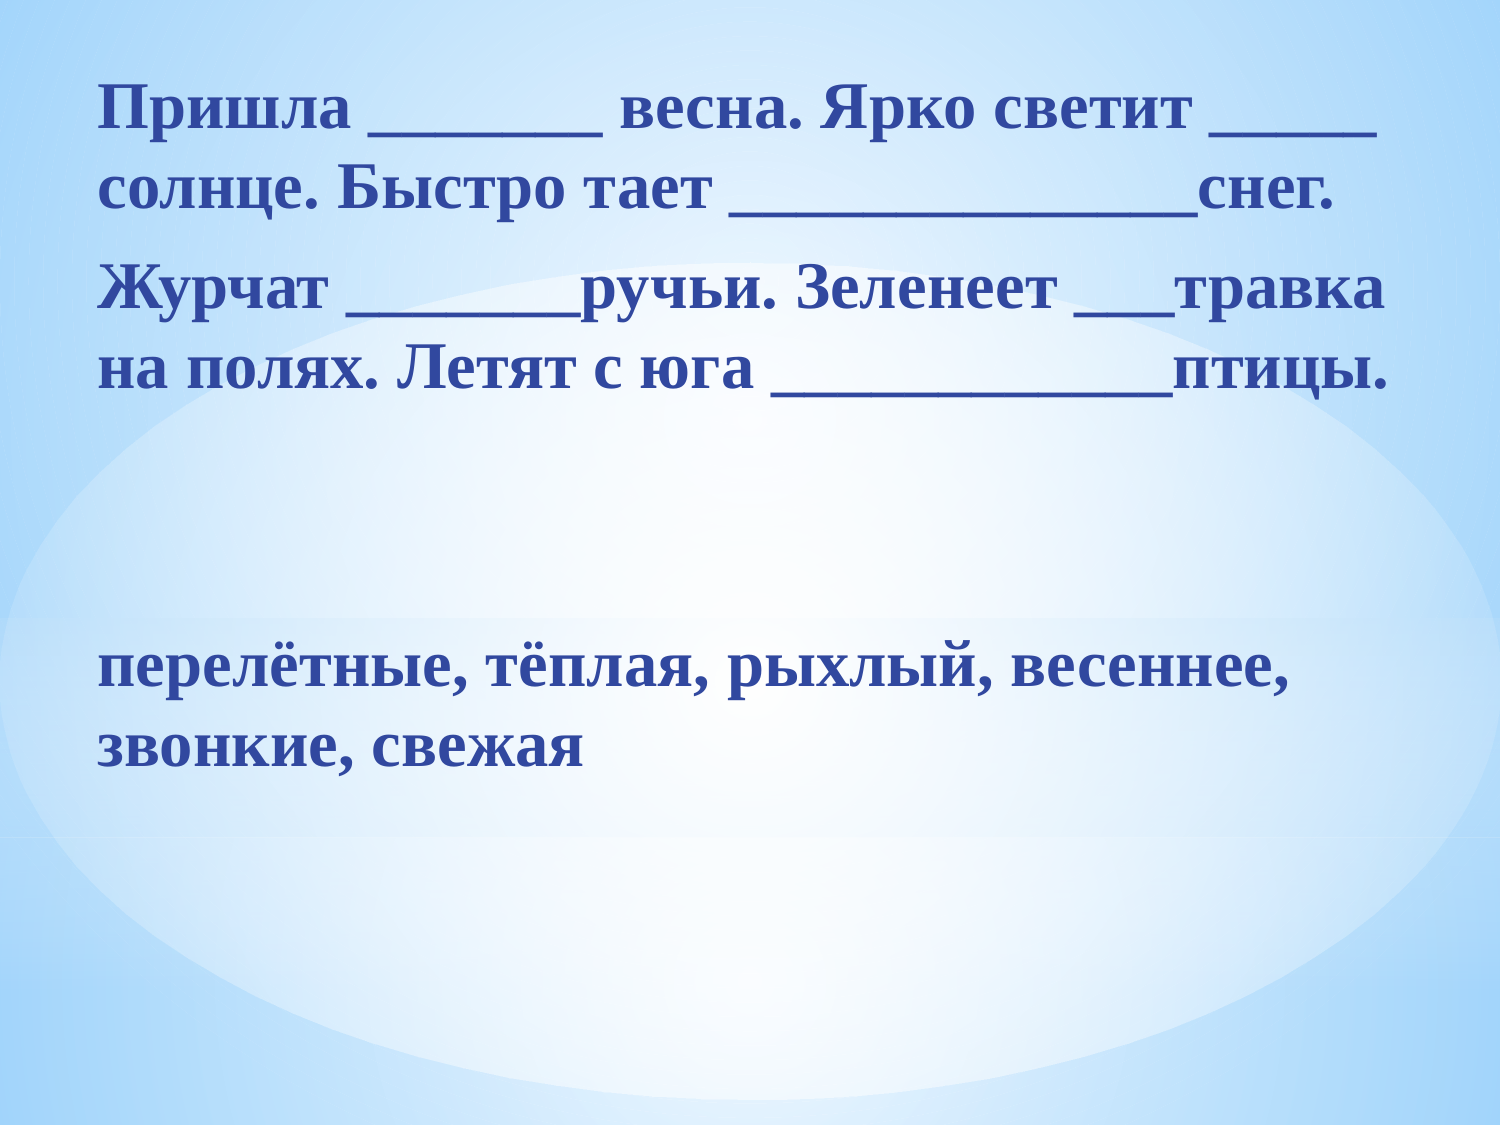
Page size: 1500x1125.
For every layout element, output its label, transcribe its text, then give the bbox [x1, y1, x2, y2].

list Пришла _______ весна. Ярко светит _____ солнце. Быстро тает ______________снег. Журчат _______ручьи. Зеленеет ___травка на полях. Летят с юга ____________птицы. перелётные, тёплая, рыхлый, весеннее, звонкие, свежая [75, 54, 1425, 1035]
